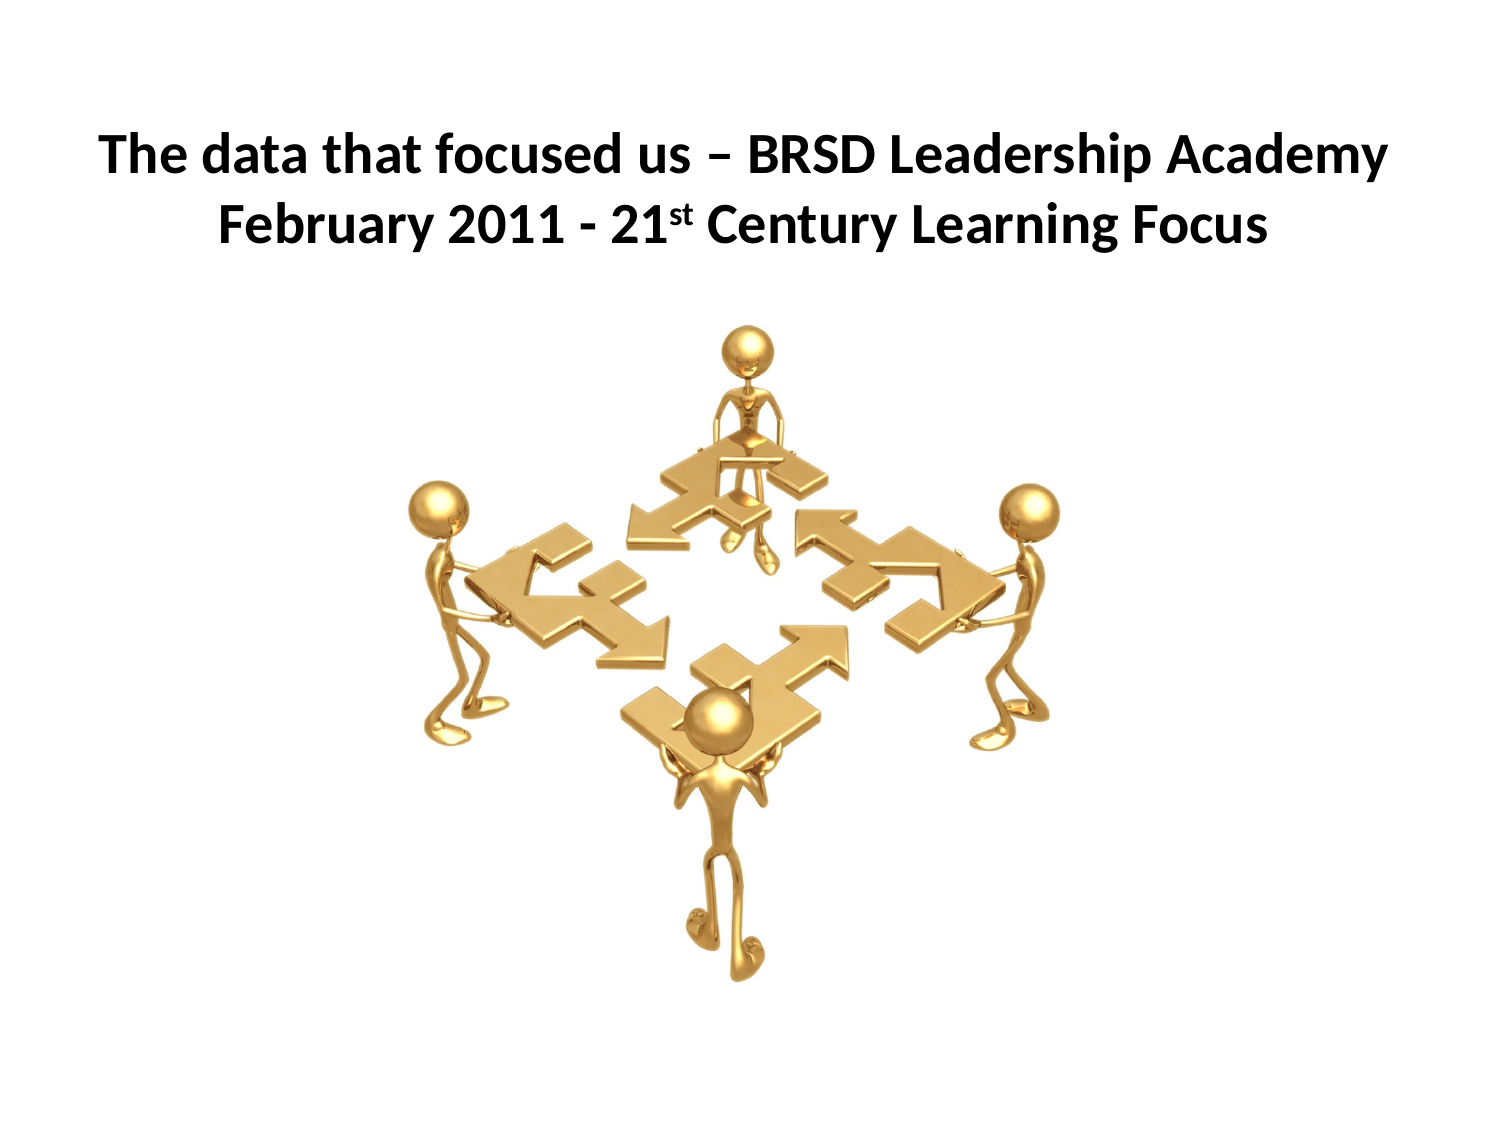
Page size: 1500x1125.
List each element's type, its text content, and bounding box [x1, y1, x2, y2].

picture [399, 312, 1088, 1001]
title The data that focused us – BRSD Leadership Academy February 2011 - 21st Century Learning Focus [75, 44, 1413, 263]
